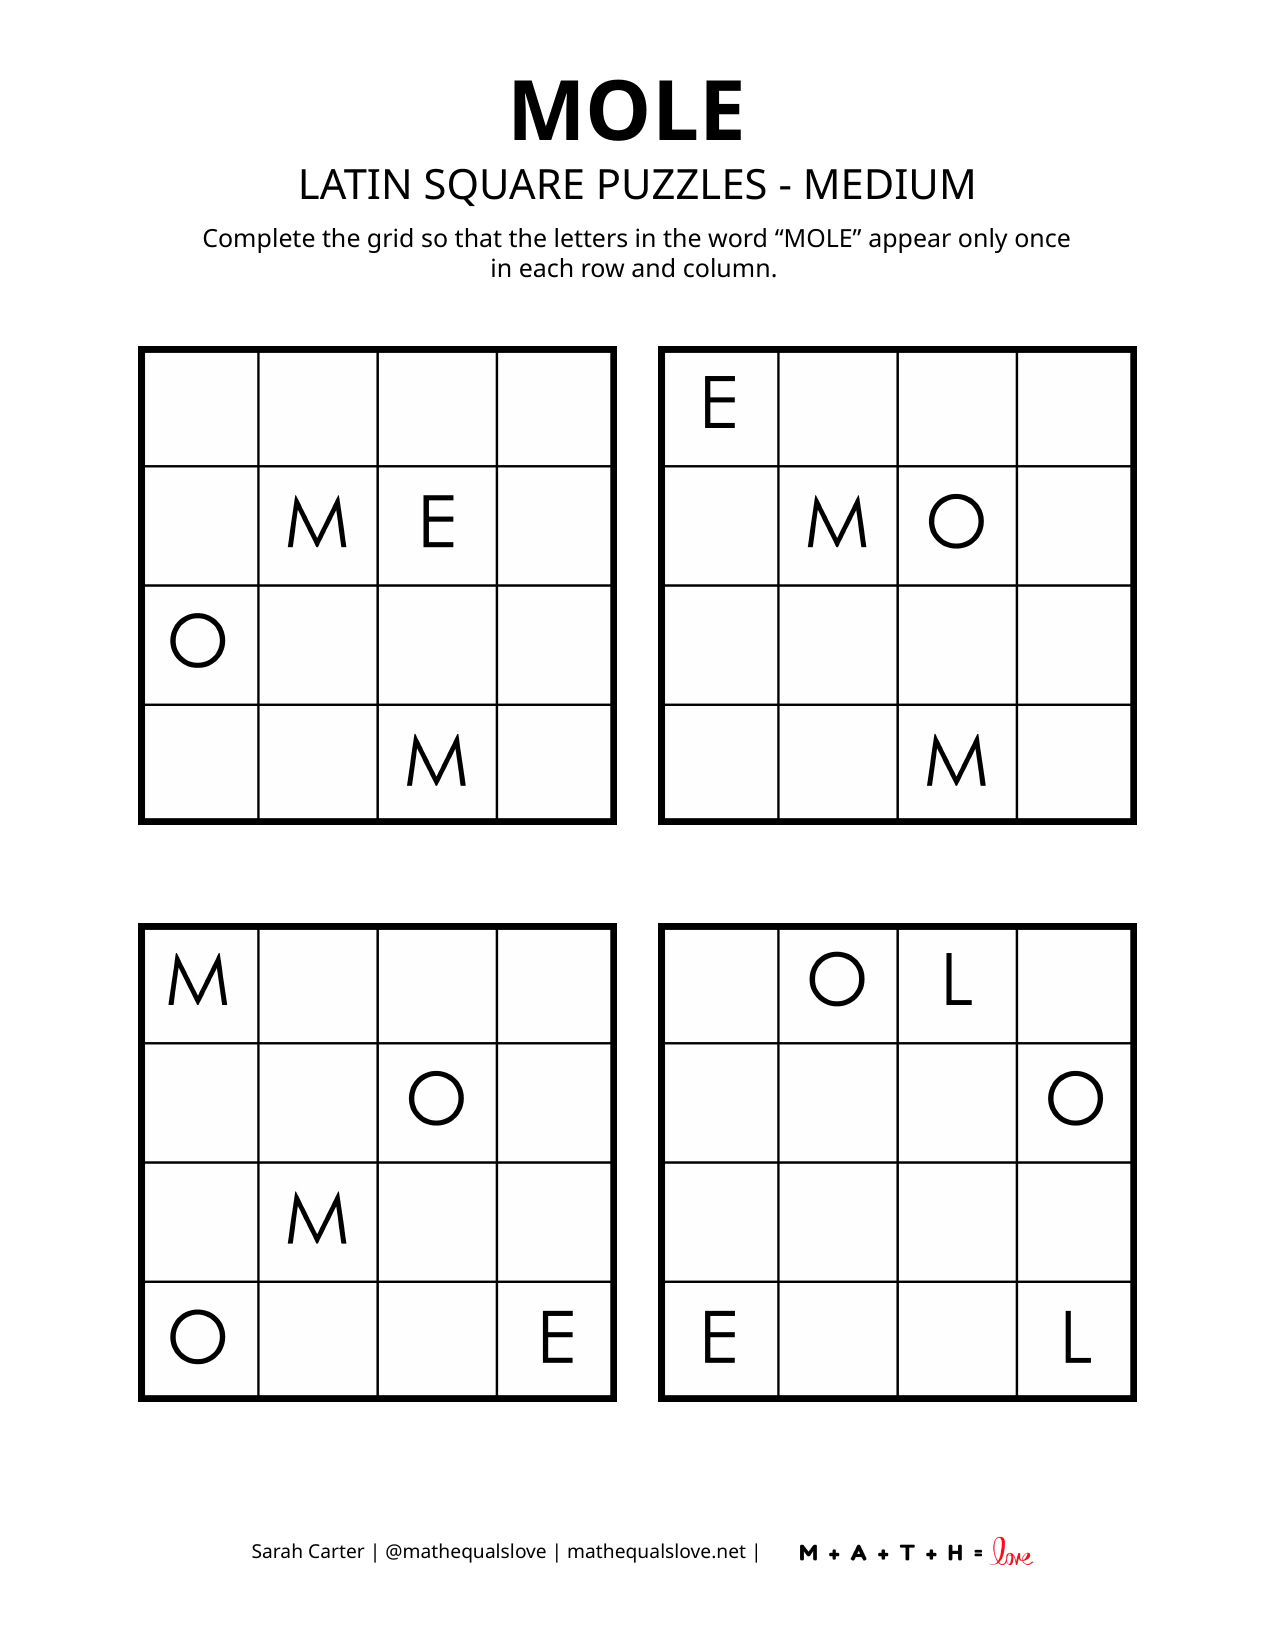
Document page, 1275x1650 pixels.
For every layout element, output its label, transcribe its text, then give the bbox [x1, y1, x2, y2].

picture [790, 1534, 1039, 1569]
picture [137, 346, 617, 826]
picture [658, 346, 1138, 826]
picture [658, 923, 1138, 1403]
text_box MOLE LATIN SQUARE PUZZLES - MEDIUM [77, 50, 1198, 214]
picture [137, 923, 617, 1403]
text_box Complete the grid so that the letters in the word “MOLE” appear only once in each row and column. [0, 214, 1275, 290]
text_box Sarah Carter | @mathequalslove | mathequalslove.net | [236, 1532, 1071, 1570]
